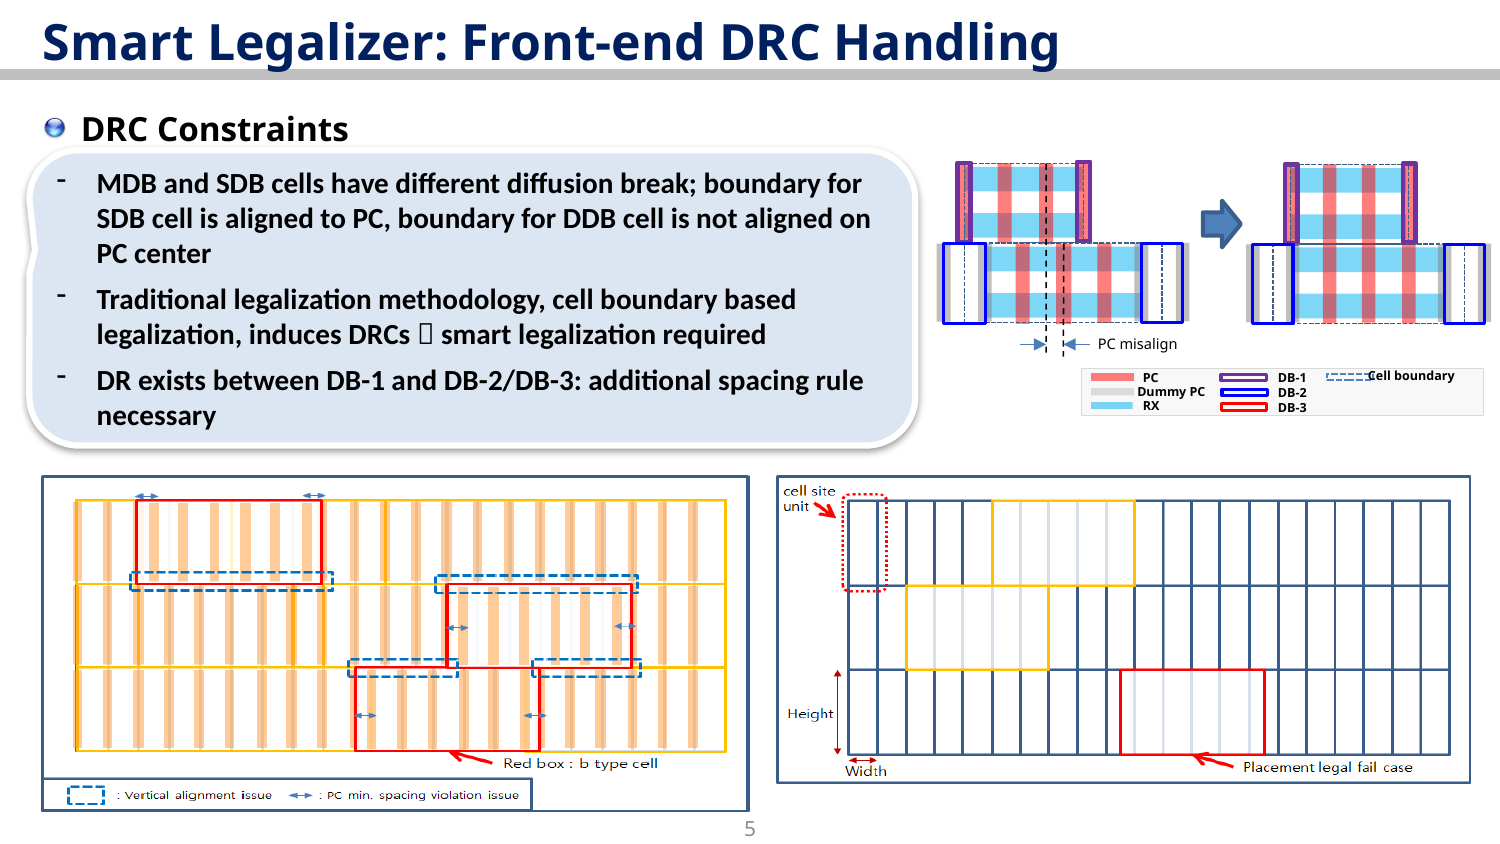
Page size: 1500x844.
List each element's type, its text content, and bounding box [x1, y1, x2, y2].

title Smart Legalizer: Front-end DRC Handling [30, 5, 1470, 75]
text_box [41, 475, 751, 812]
picture [773, 475, 1471, 787]
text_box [1080, 360, 1484, 423]
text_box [936, 161, 1211, 361]
list DRC Constraints [30, 94, 1470, 794]
picture [42, 116, 67, 140]
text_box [1245, 162, 1492, 324]
text_box [1216, 198, 1240, 250]
text_box MDB and SDB cells have different diffusion break; boundary for SDB cell is aligned to PC, boundary for DDB cell is not aligned on PC center Traditional legalization methodology, cell boundary based legalization, induces DRCs  smart legalization required DR exists between DB-1 and DB-2/DB-3: additional spacing rule necessary [26, 146, 919, 449]
slide_number 5 [0, 807, 1500, 844]
